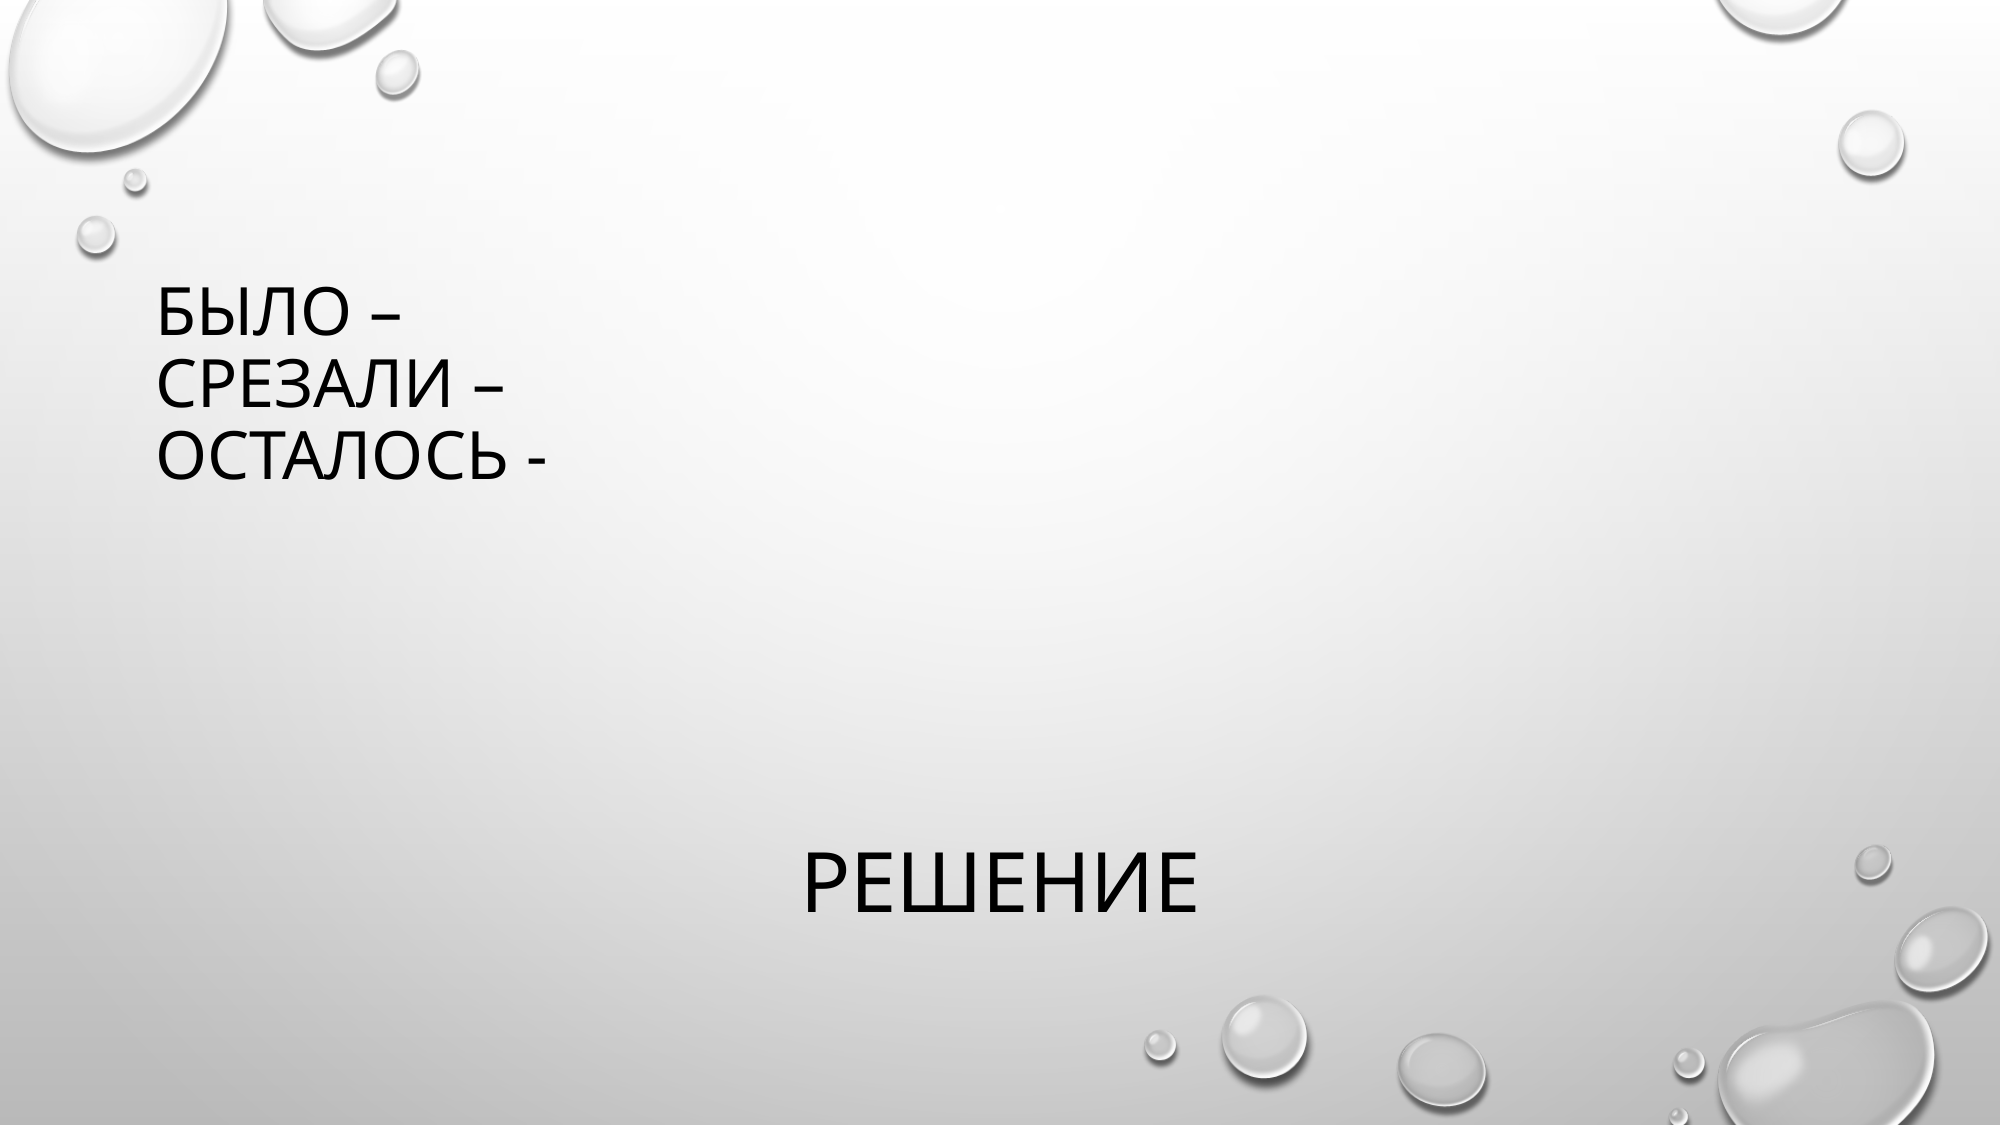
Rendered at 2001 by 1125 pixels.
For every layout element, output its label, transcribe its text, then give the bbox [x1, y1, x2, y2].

title Было – Срезали – Осталось - [140, 143, 1714, 629]
picture [0, 0, 2000, 1125]
list Решение [213, 774, 1788, 964]
